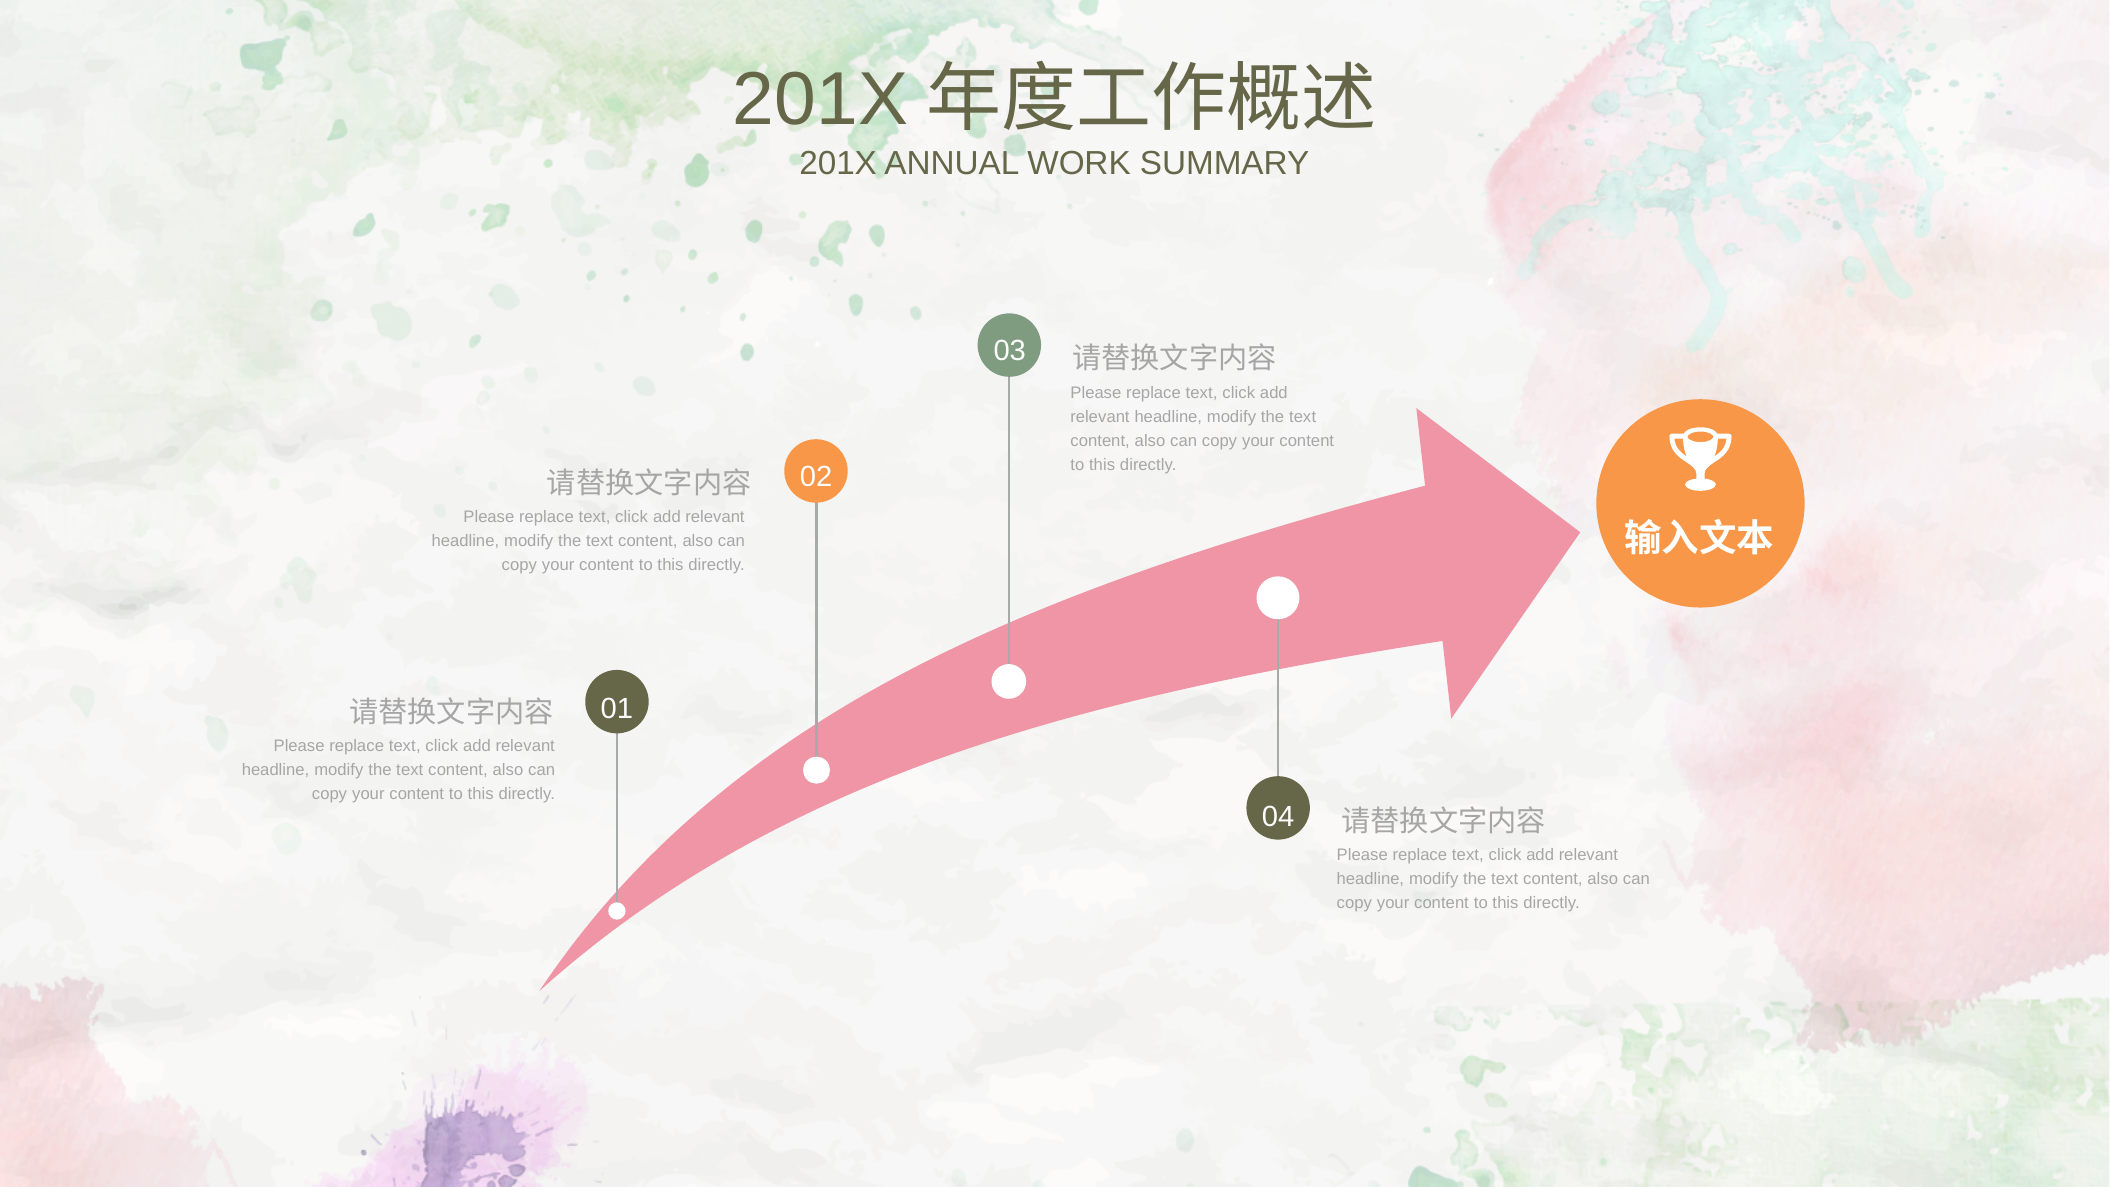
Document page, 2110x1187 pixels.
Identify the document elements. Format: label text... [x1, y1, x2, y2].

text_box 请替换文字内容 [1341, 795, 1563, 838]
text_box [1246, 776, 1310, 833]
text_box 04 [1258, 787, 1298, 835]
text_box 01 [597, 680, 637, 727]
picture [0, 0, 2110, 1187]
text_box Please replace text, click add relevant headline, modify the text content, also can copy your content to this directly. [406, 501, 746, 574]
text_box 请替换文字内容 [1072, 332, 1294, 375]
text_box 201X ANNUAL WORK SUMMARY [765, 141, 1344, 182]
text_box [991, 664, 1027, 699]
text_box [585, 669, 649, 734]
text_box [1261, 835, 1295, 840]
text_box [539, 408, 1581, 991]
text_box 请替换文字内容 [315, 686, 554, 729]
text_box [784, 439, 848, 503]
text_box Please replace text, click add relevant headline, modify the text content, also can copy your content to this directly. [1070, 378, 1352, 474]
text_box Please replace text, click add relevant headline, modify the text content, also can copy your content to this directly. [1336, 839, 1676, 912]
text_box 03 [990, 321, 1030, 369]
text_box 输入文本 [1622, 499, 1776, 561]
text_box [608, 902, 626, 920]
text_box [977, 313, 1042, 377]
text_box Please replace text, click add relevant headline, modify the text content, also can copy your content to this directly. [216, 730, 556, 803]
text_box 02 [796, 447, 836, 495]
text_box 201X年度工作概述 [703, 49, 1407, 140]
text_box [1596, 399, 1805, 608]
text_box [1256, 576, 1300, 620]
text_box 请替换文字内容 [494, 457, 752, 500]
text_box [1669, 427, 1732, 491]
text_box [803, 756, 831, 784]
